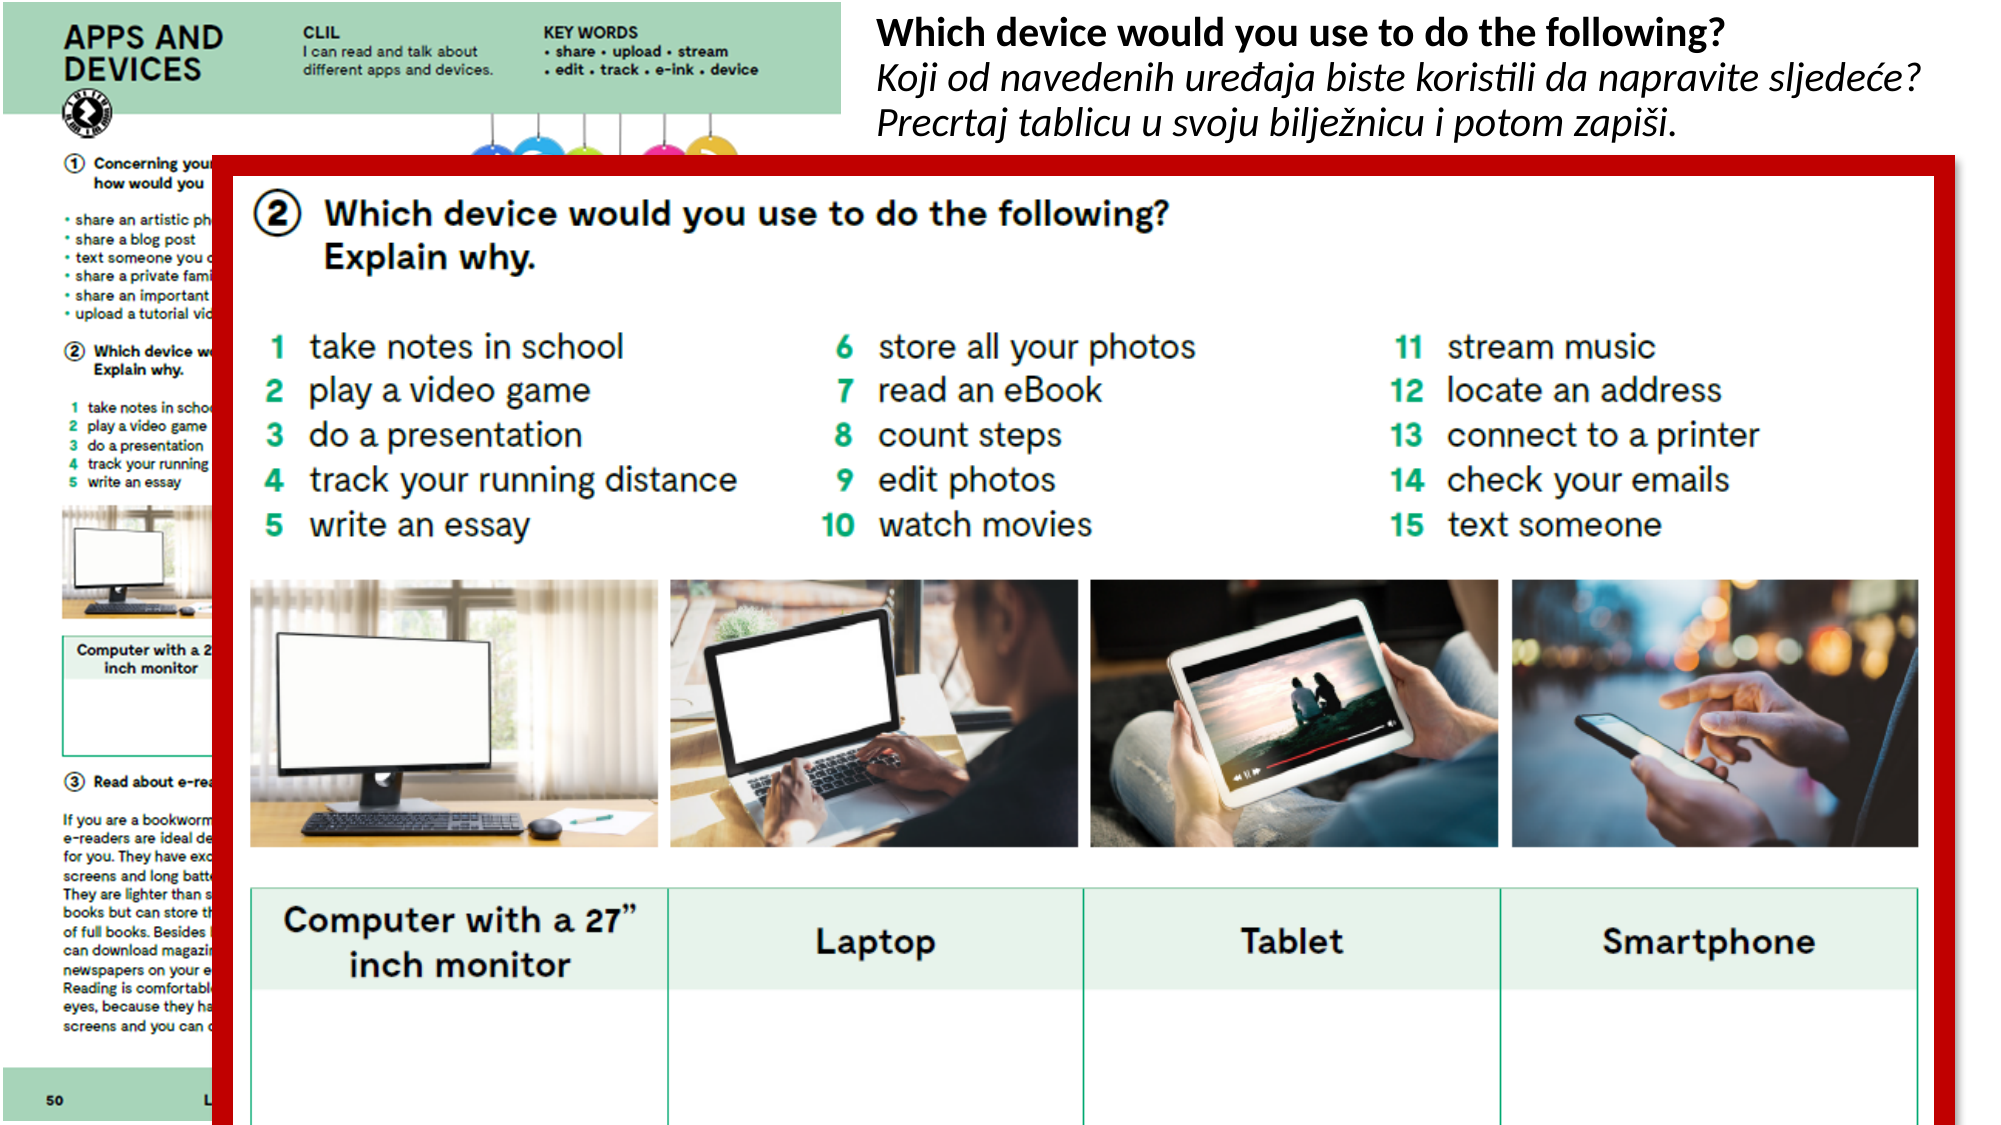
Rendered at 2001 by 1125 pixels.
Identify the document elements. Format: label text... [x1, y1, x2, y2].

text_box Which device would you use to do the following? Koji od navedenih uređaja biste koristili da napravite sljedeće? Precrtaj tablicu u svoju bilježnicu i potom zapiši. [861, 2, 1981, 469]
picture [3, 2, 1934, 1125]
